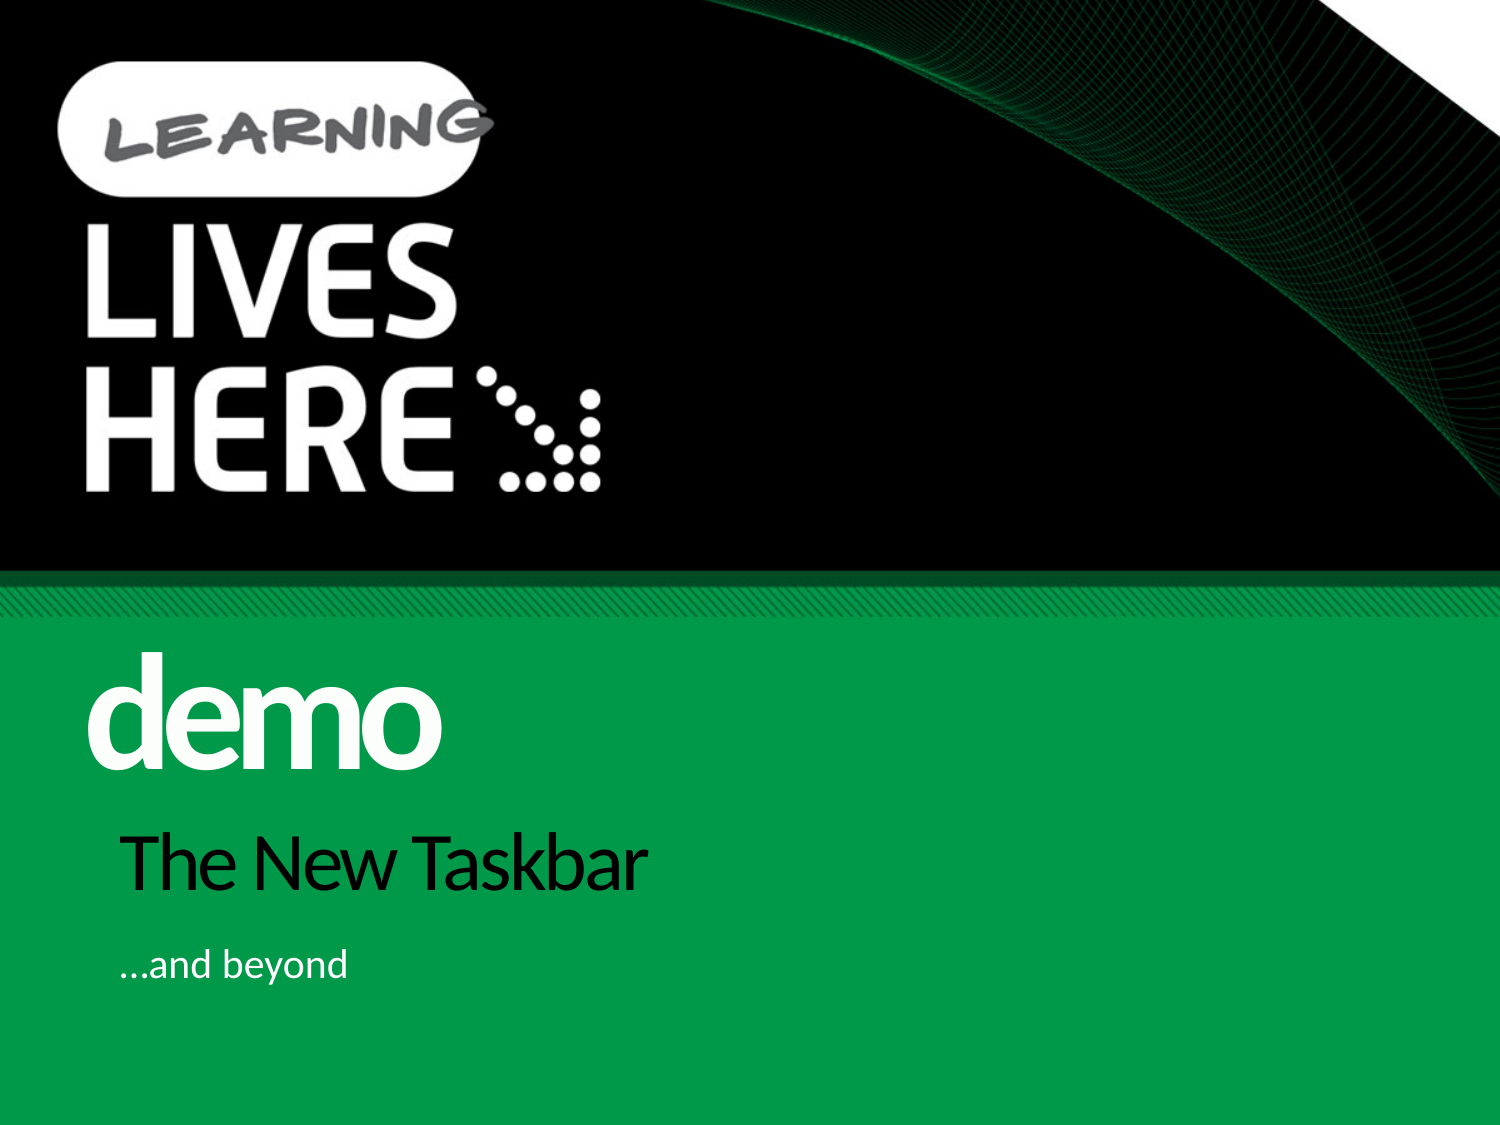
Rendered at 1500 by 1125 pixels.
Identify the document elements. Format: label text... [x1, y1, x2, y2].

picture [0, 0, 1500, 1125]
list demo [83, 625, 1344, 800]
title The New Taskbar [119, 818, 1375, 943]
subtitle …and beyond [119, 942, 1236, 1019]
